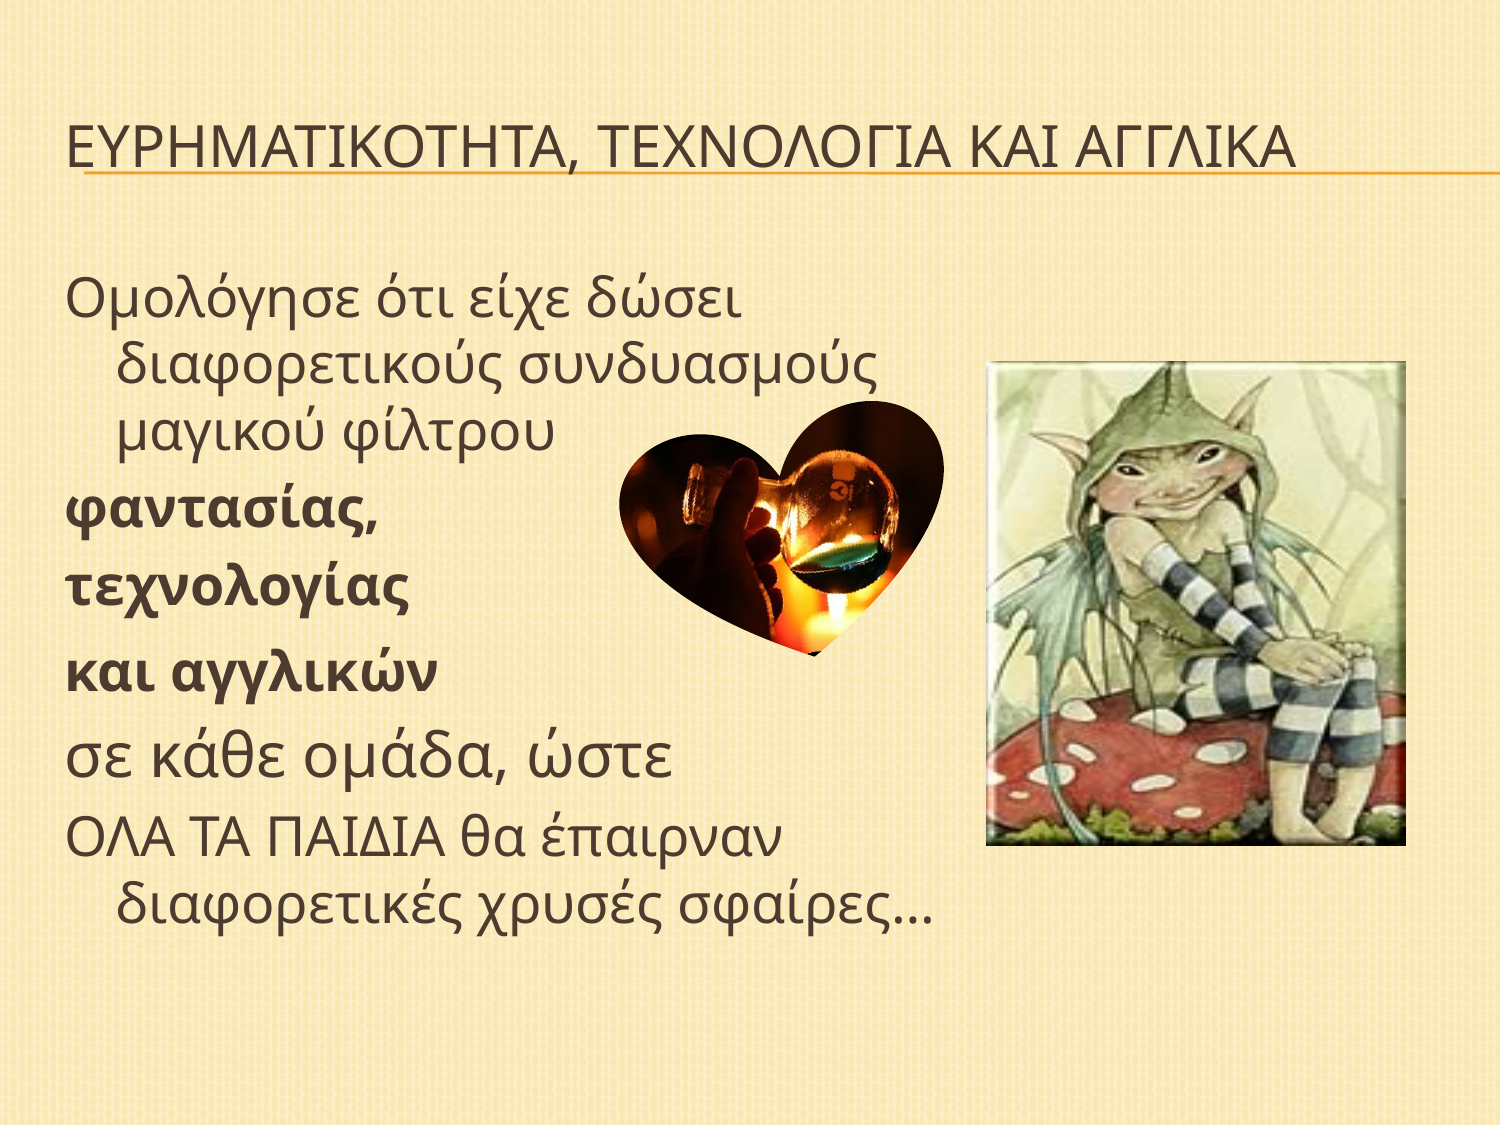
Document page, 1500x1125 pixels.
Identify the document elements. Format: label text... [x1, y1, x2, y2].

picture [985, 361, 1407, 847]
list Oμολόγησε ότι είχε δώσει διαφορετικούς συνδυασμούς μαγικού φίλτρου φαντασίας, τεχνολογίας και αγγλικών σε κάθε ομάδα, ώστε ΟΛΑ ΤΑ ΠΑΙΔΙΑ θα έπαιρναν διαφορετικές χρυσές σφαίρες… [50, 254, 975, 998]
title Ευρηματικοτητα, τεχνολογια και αγγλικα [50, 75, 1475, 213]
picture [619, 476, 626, 534]
picture [628, 401, 955, 660]
